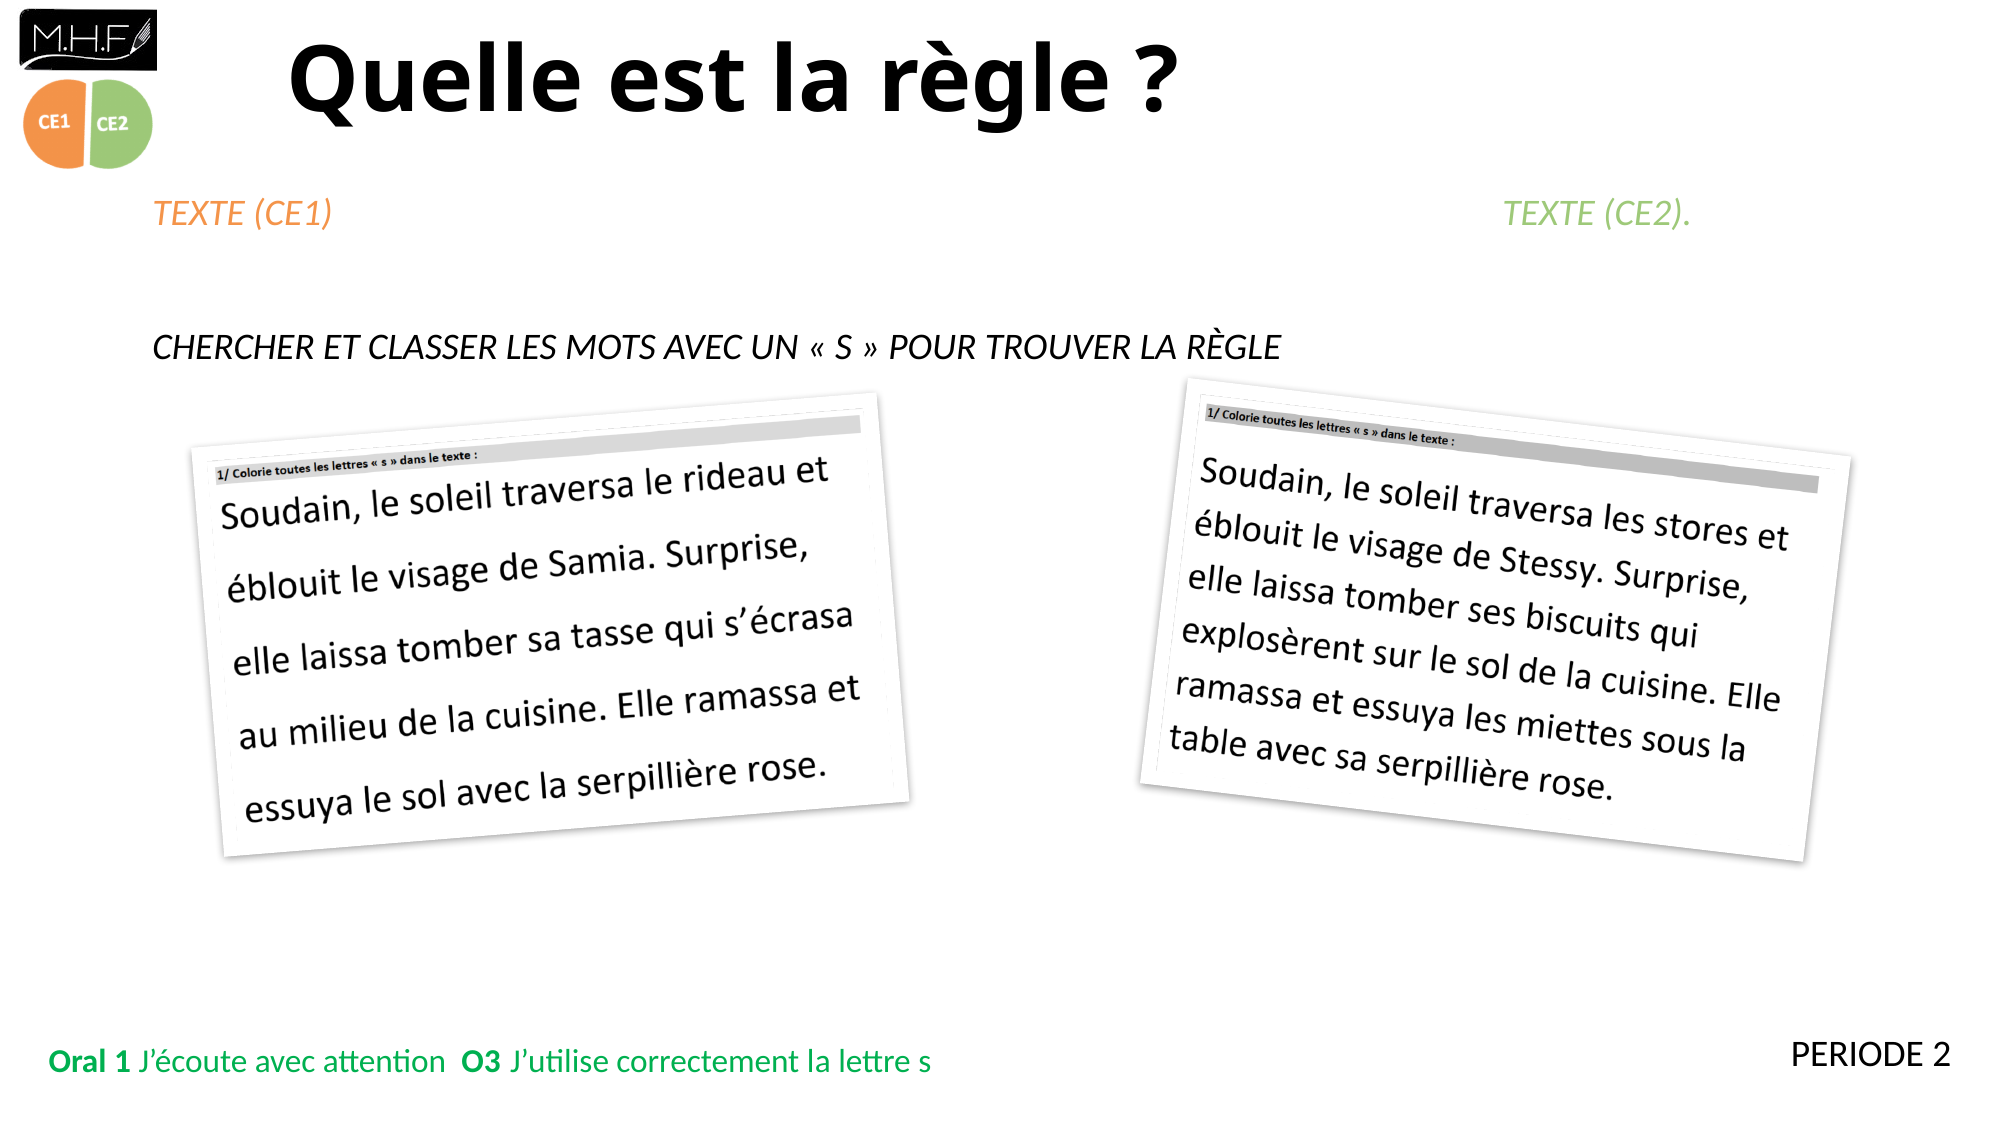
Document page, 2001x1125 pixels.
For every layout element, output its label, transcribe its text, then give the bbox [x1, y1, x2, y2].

text_box PERIODE 2 [1362, 1021, 1967, 1082]
list Texte (CE1) Texte (CE2). Chercher et classer les mots avec un « s » pour trouver la règle [137, 177, 1864, 1014]
picture [1158, 395, 1834, 845]
title Quelle est la règle ? [271, 7, 1818, 156]
picture [1, 7, 177, 207]
picture [208, 409, 893, 840]
text_box Oral 1 J’écoute avec attention O3 J’utilise correctement la lettre s [33, 1023, 1034, 1088]
